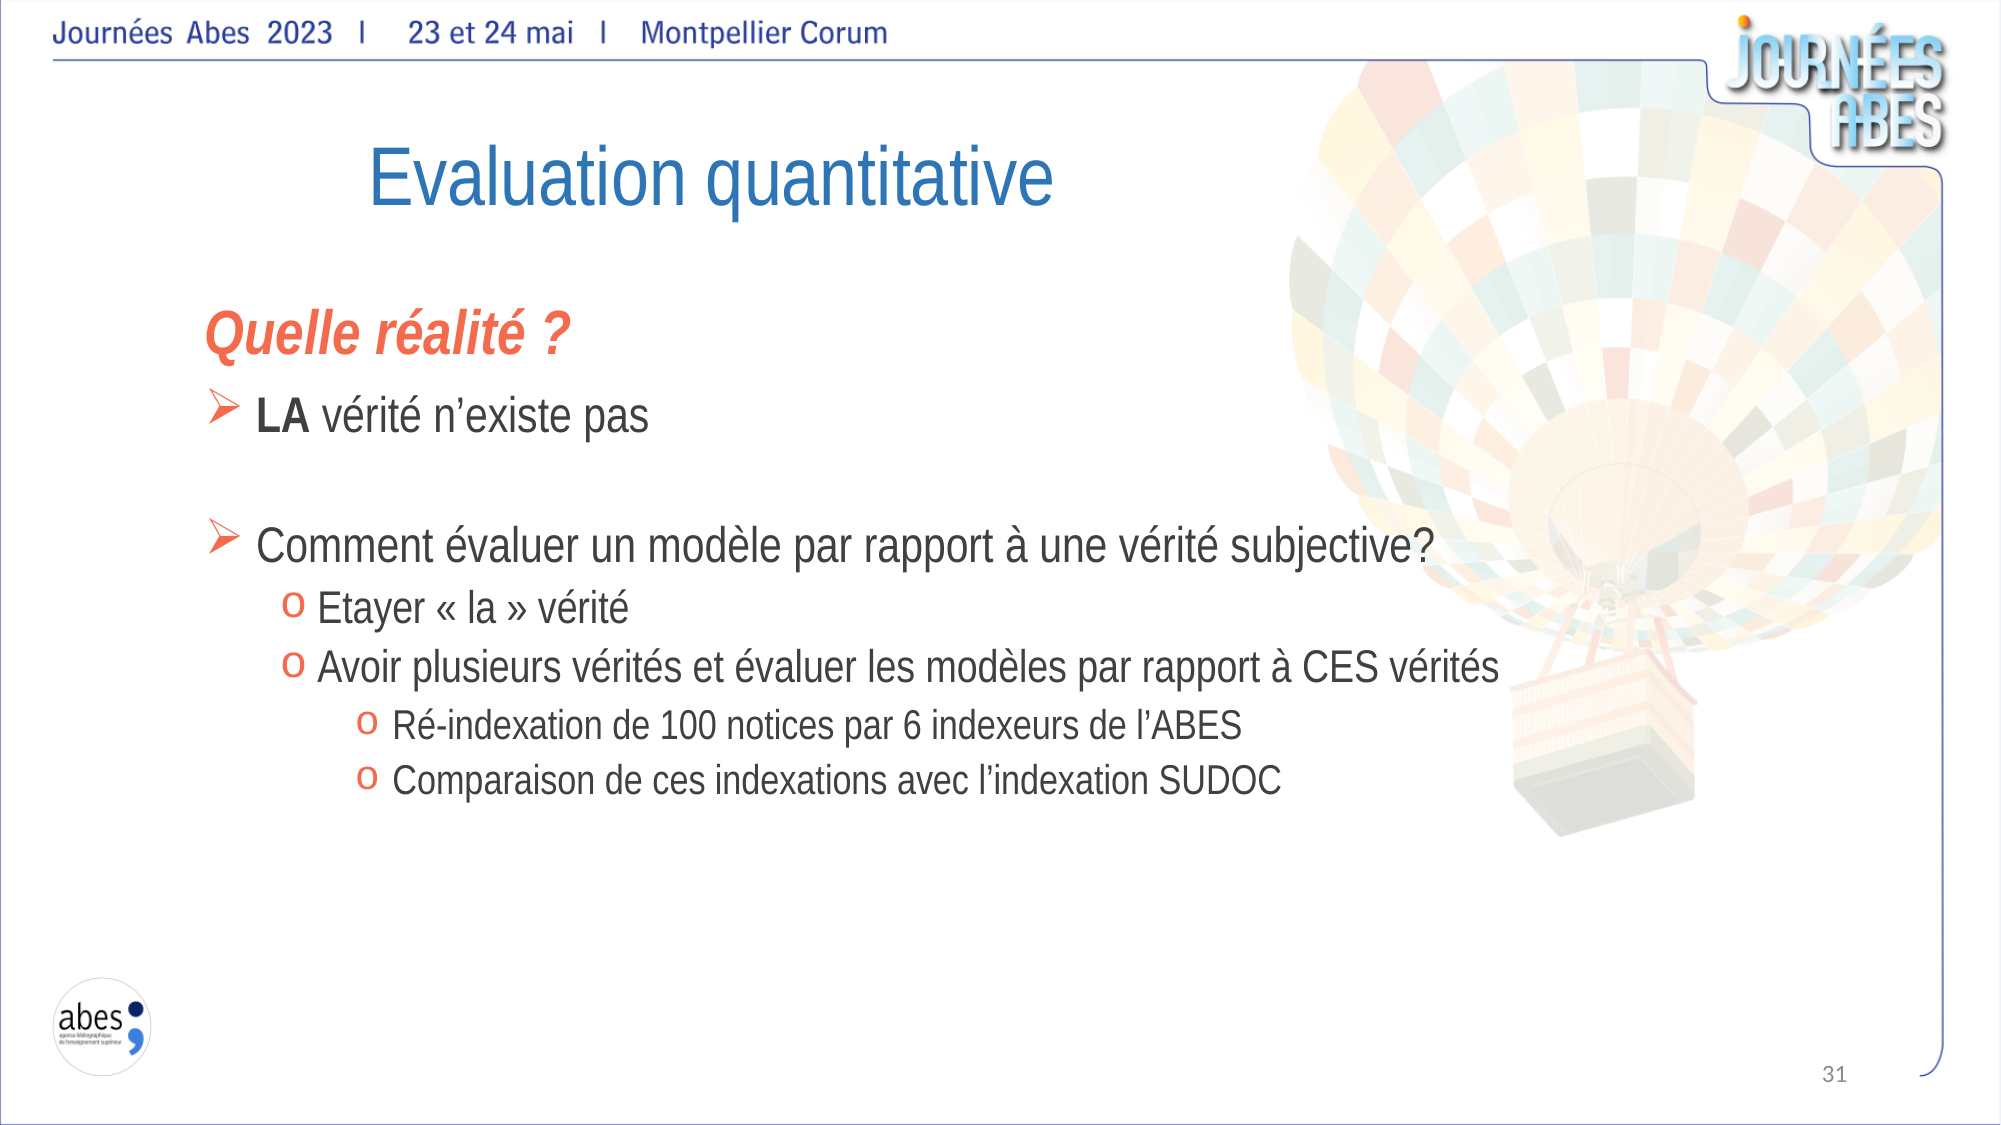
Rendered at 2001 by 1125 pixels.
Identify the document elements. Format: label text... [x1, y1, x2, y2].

picture [0, 0, 2001, 1125]
text_box Quelle réalité ? LA vérité n’existe pas Comment évaluer un modèle par rapport à une vérité subjective? Etayer « la » vérité Avoir plusieurs vérités et évaluer les modèles par rapport à CES vérités Ré-indexation de 100 notices par 6 indexeurs de l’ABES Comparaison de ces indexations avec l’indexation SUDOC [189, 293, 1846, 1006]
slide_number 31 [1412, 1042, 1863, 1103]
text_box Evaluation quantitative [353, 99, 1647, 257]
